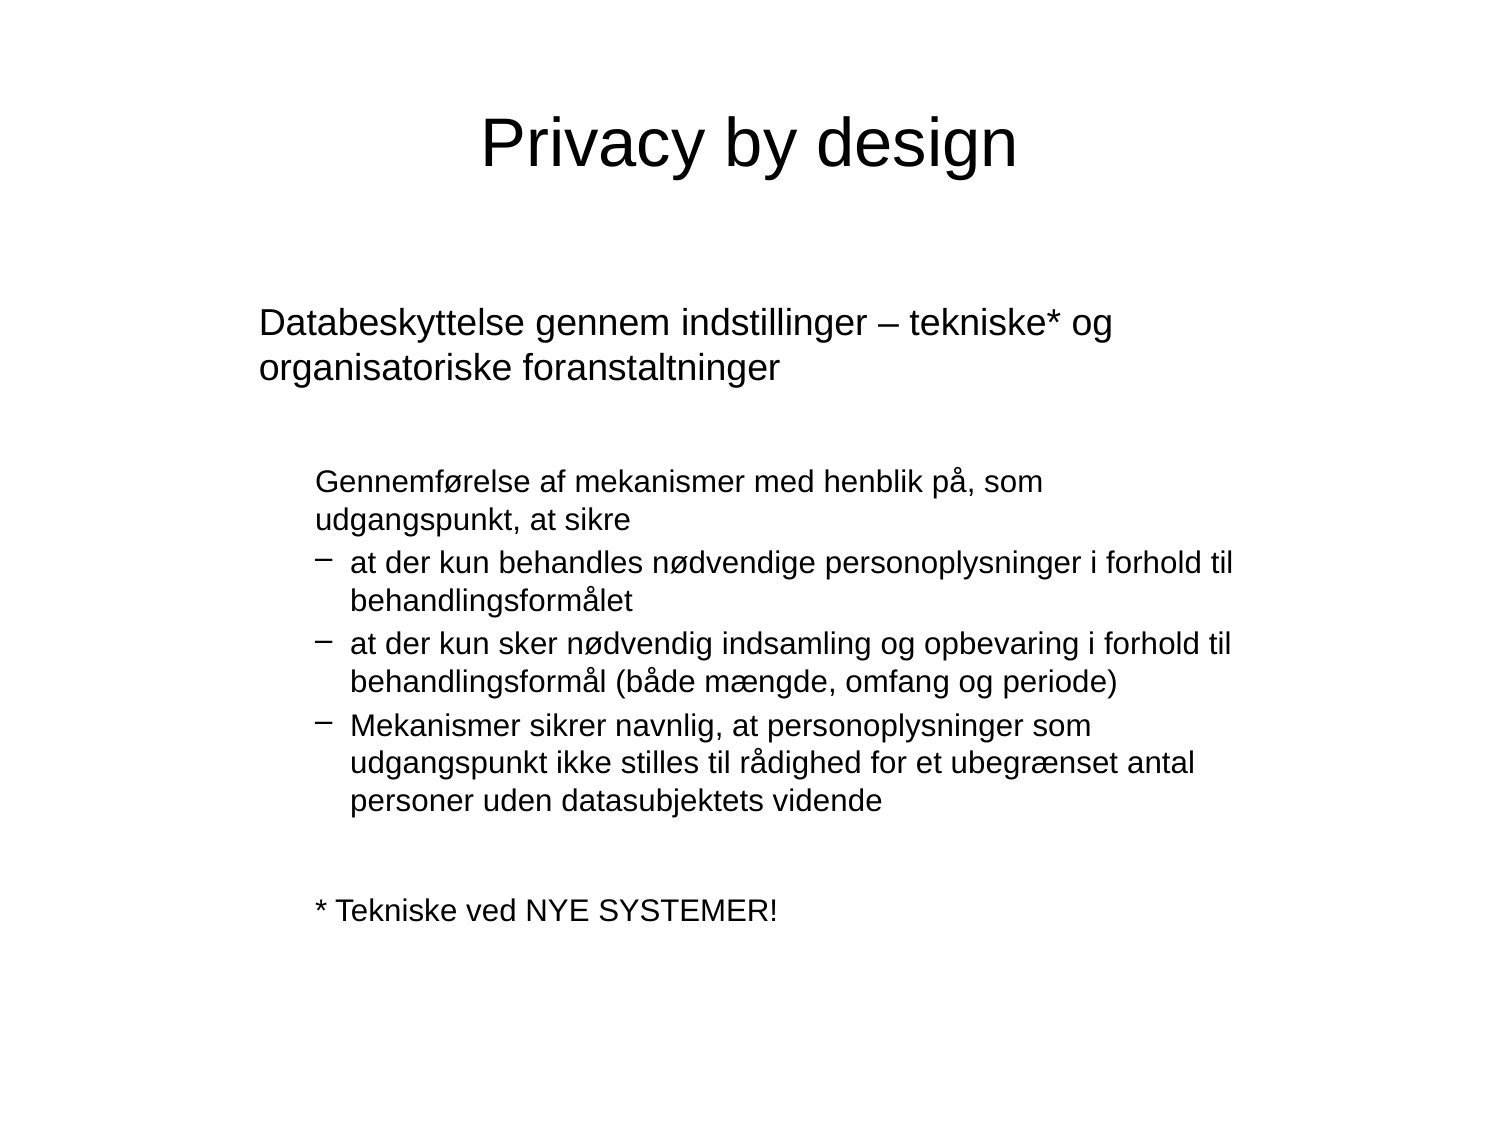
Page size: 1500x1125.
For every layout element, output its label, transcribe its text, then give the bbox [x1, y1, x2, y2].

title Privacy by design [75, 45, 1425, 233]
list Databeskyttelse gennem indstillinger – tekniske* og organisatoriske foranstaltninger Gennemførelse af mekanismer med henblik på, som udgangspunkt, at sikre at der kun behandles nødvendige personoplysninger i forhold til behandlingsformålet at der kun sker nødvendig indsamling og opbevaring i forhold til behandlingsformål (både mængde, omfang og periode) Mekanismer sikrer navnlig, at personoplysninger som udgangspunkt ikke stilles til rådighed for et ubegrænset antal personer uden datasubjektets vidende * Tekniske ved NYE SYSTEMER! [243, 290, 1257, 906]
